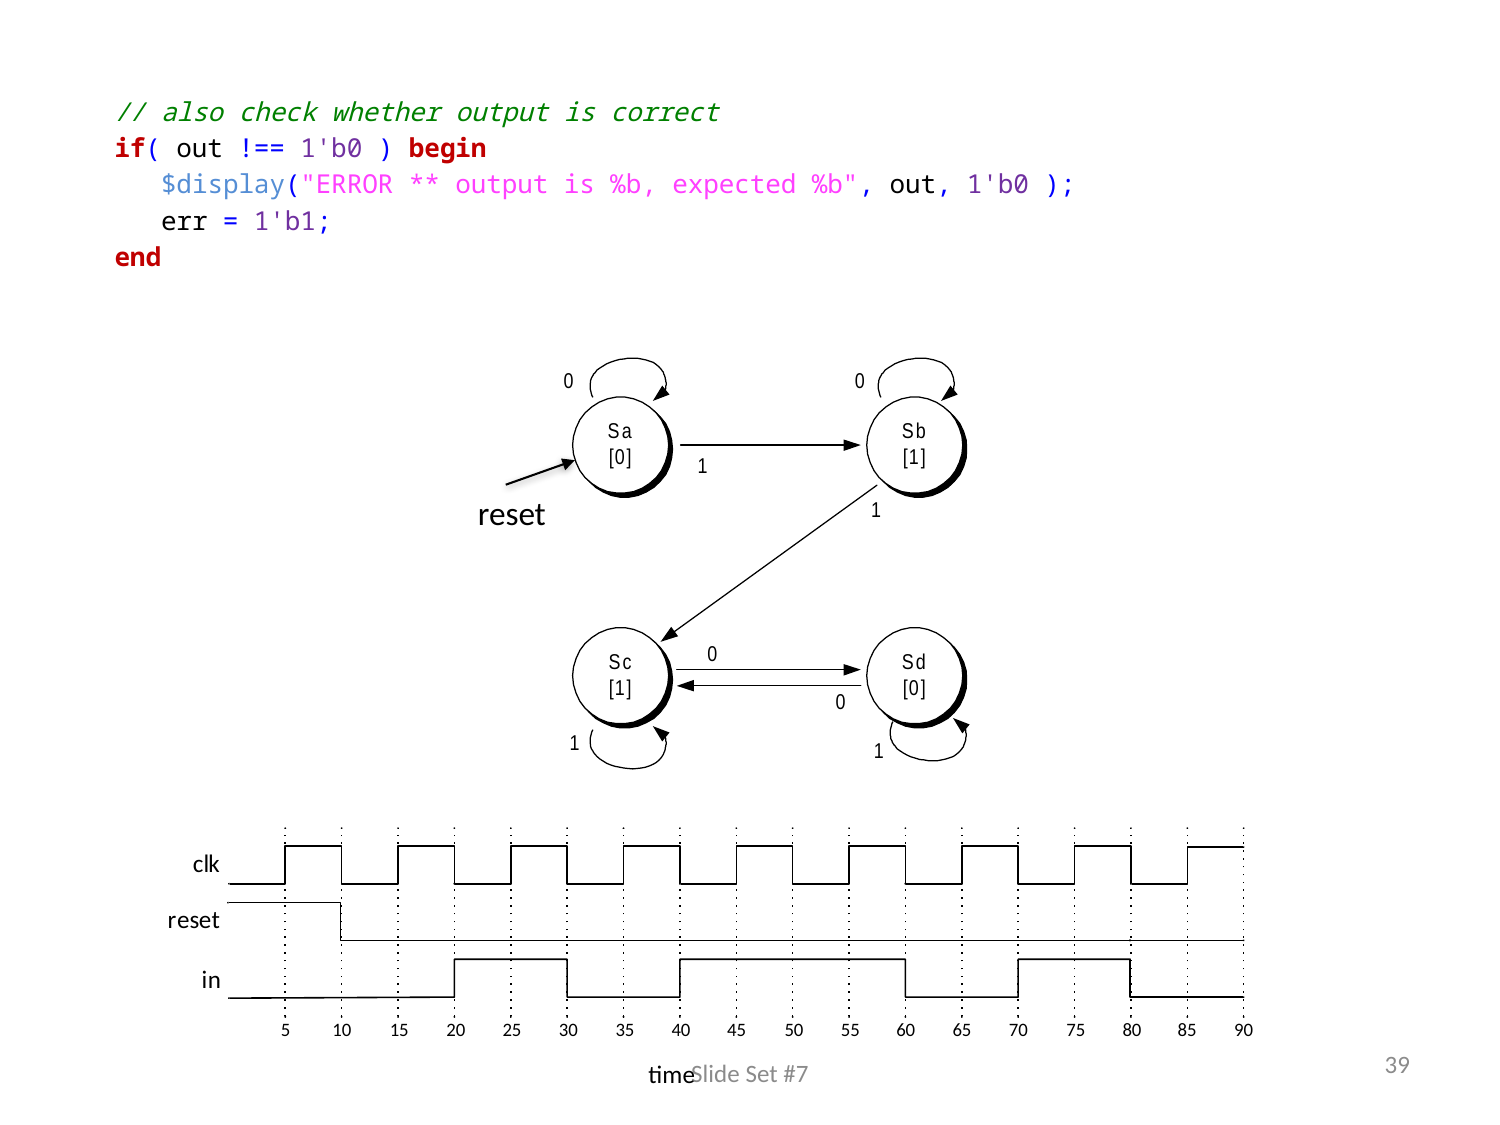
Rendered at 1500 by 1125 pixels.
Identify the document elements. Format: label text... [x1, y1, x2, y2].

picture [152, 824, 1264, 1103]
slide_number 39 [1268, 1033, 1425, 1094]
list // also check whether output is correct if( out !== 1'b0 ) begin $display("ERROR ** output is %b, expected %b", out, 1'b0 ); err = 1'b1; end [37, 87, 1400, 1116]
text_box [462, 349, 975, 777]
